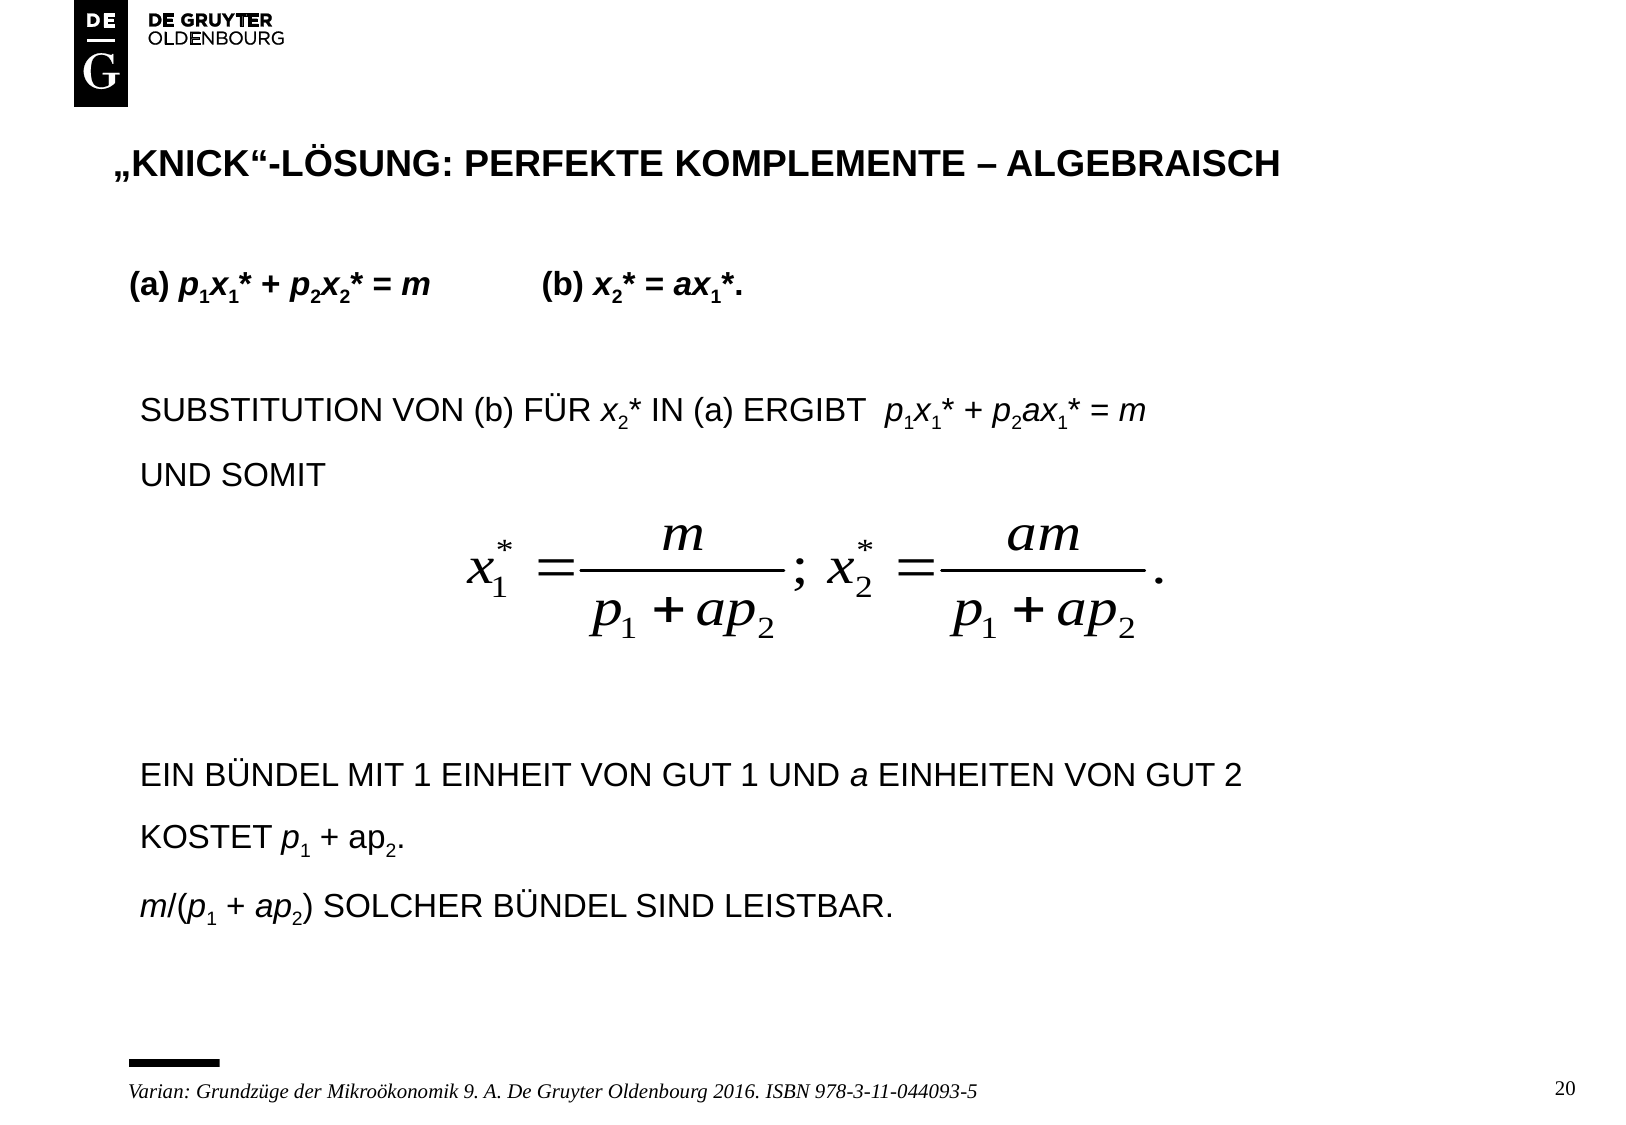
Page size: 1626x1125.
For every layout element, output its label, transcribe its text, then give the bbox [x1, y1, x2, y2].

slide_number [128, 1077, 1539, 1108]
list (a) p1x1* + p2x2* = m (b) x2* = ax1*. [129, 239, 1556, 1018]
slide_number 20 [1554, 1074, 1614, 1104]
text_box SUBSTITUTION VON (b) FÜR x2* IN (a) ERGIBT p1x1* + p2ax1* = m UND SOMIT EIN BÜNDEL MIT 1 EINHEIT VON GUT 1 UND a EINHEITEN VON GUT 2 KOSTET p1 + ap2. m/(p1 + ap2) SOLCHER BÜNDEL SIND LEISTBAR. [124, 358, 1521, 997]
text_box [454, 499, 1176, 651]
title „Knick“-Lösung: perfekte Komplemente – algebraisch [112, 139, 1539, 221]
